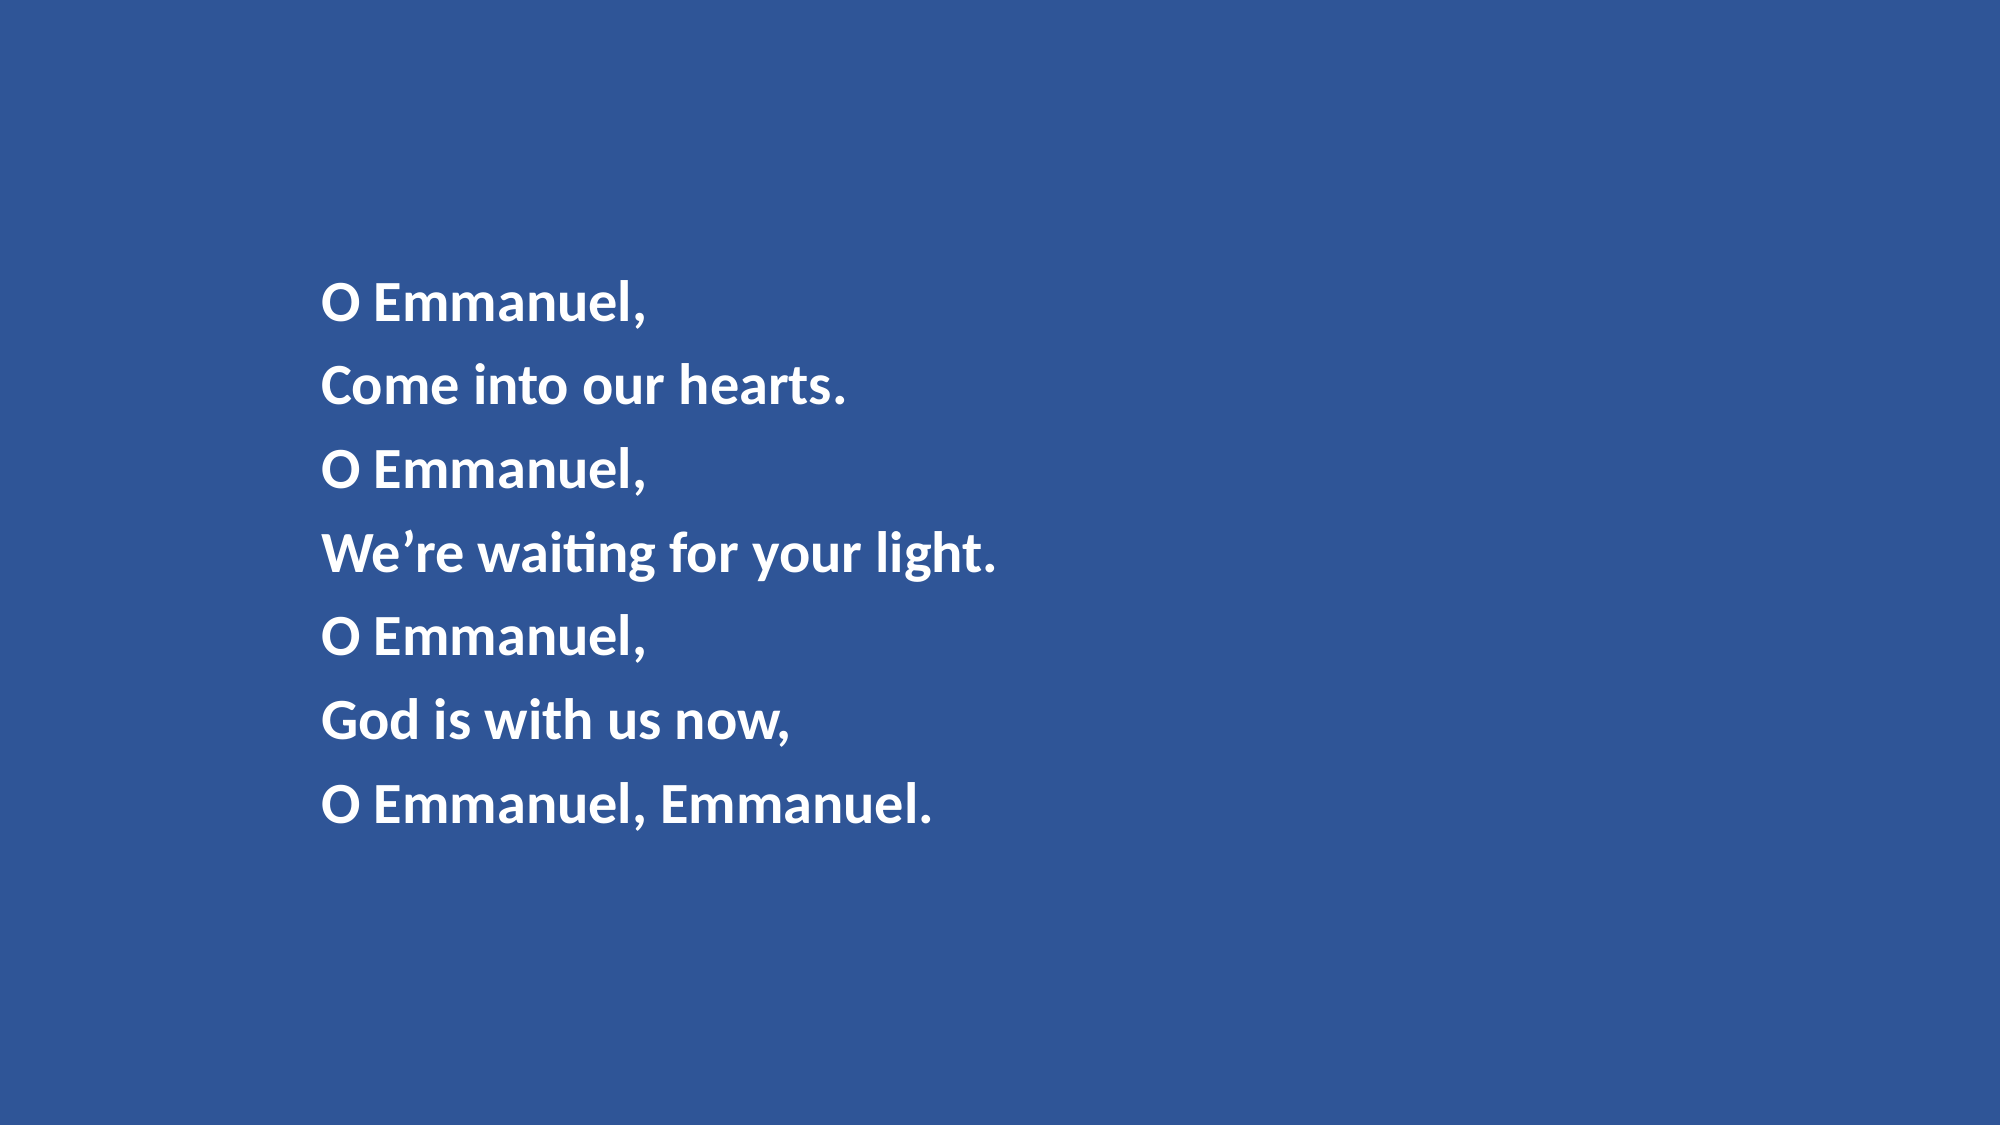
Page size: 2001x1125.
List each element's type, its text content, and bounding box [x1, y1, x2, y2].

list O Emmanuel, Come into our hearts. O Emmanuel, We’re waiting for your light. O Emmanuel, God is with us now, O Emmanuel, Emmanuel. [306, 263, 1694, 862]
